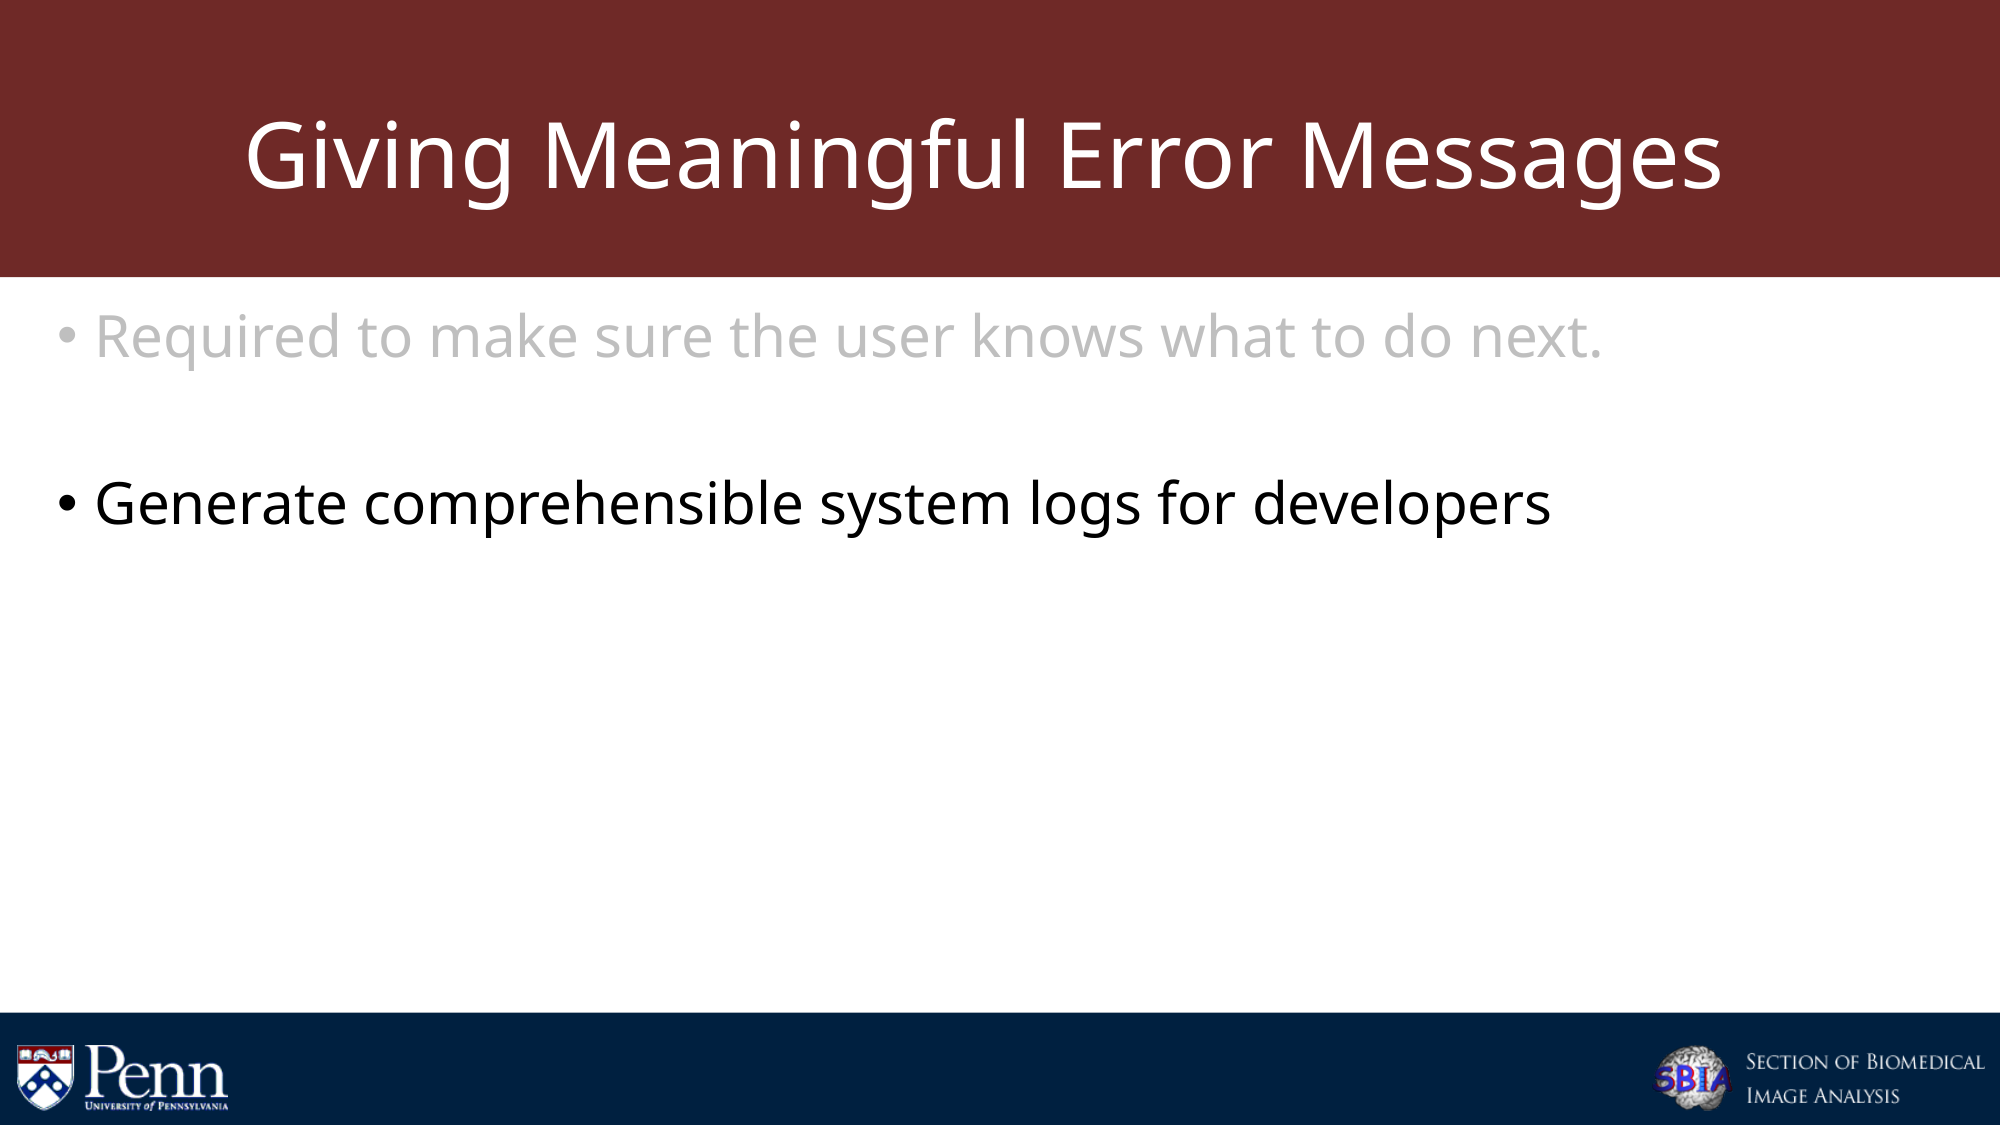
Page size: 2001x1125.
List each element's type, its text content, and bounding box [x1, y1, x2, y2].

picture [17, 1045, 228, 1111]
list Required to make sure the user knows what to do next. Generate comprehensible system logs for developers [42, 299, 1952, 1009]
title Giving Meaningful Error Messages [42, 43, 1952, 275]
picture [1652, 1044, 1985, 1112]
